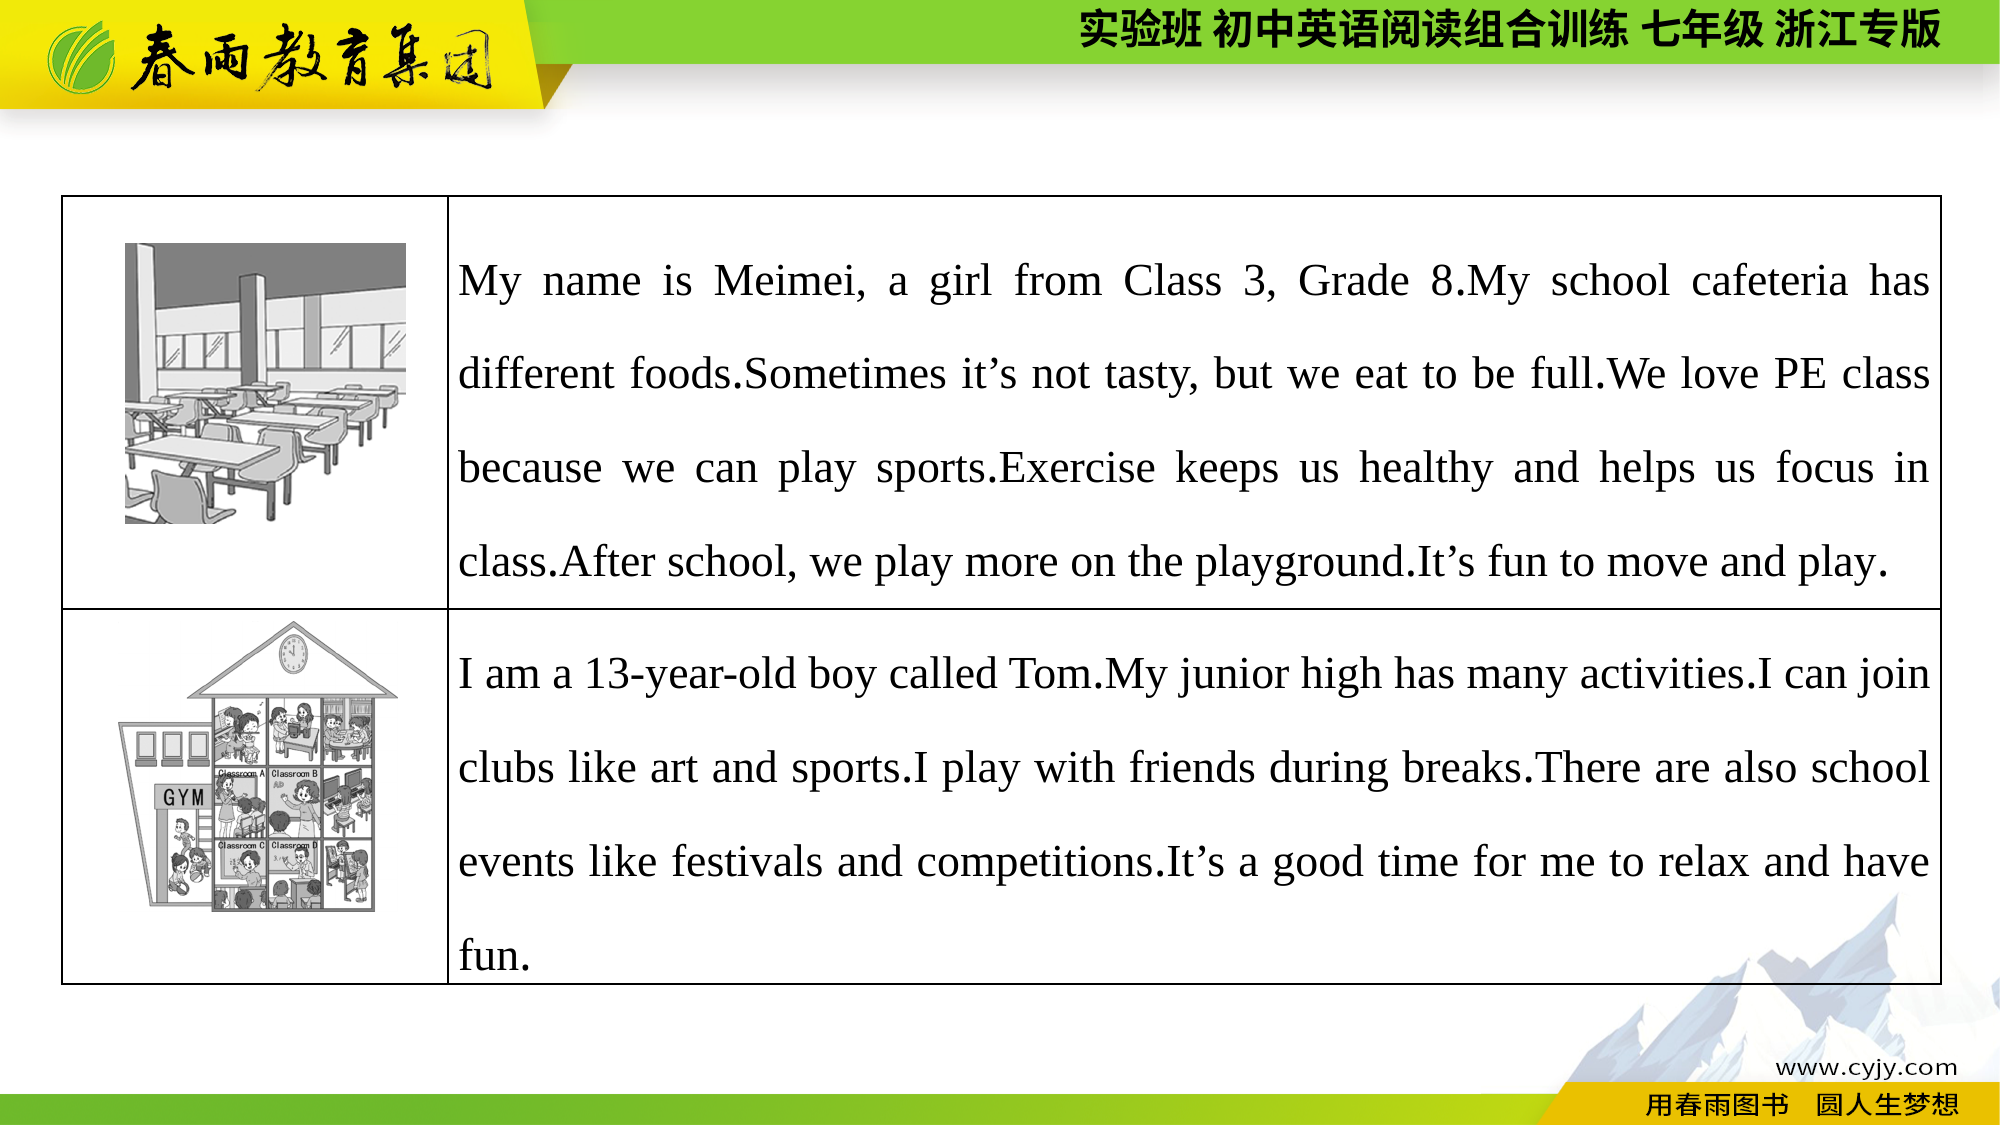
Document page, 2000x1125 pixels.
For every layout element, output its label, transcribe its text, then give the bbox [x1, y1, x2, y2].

picture [0, 0, 2000, 1125]
table_cell I am a 13-year-old boy called Tom.My junior high has many activities.I can join clubs like art and sports.I play with friends during breaks.There are also school events like festivals and competitions.It’s a good time for me to relax and have fun. [449, 610, 1940, 983]
table_cell [63, 610, 447, 983]
table_header My name is Meimei, a girl from Class 3, Grade 8.My school cafeteria has different foods.Sometimes it’s not tasty, but we eat to be full.We love PE class because we can play sports.Exercise keeps us healthy and helps us focus in class.After school, we play more on the playground.It’s fun to move and play. [449, 197, 1940, 608]
table_header [63, 197, 447, 608]
